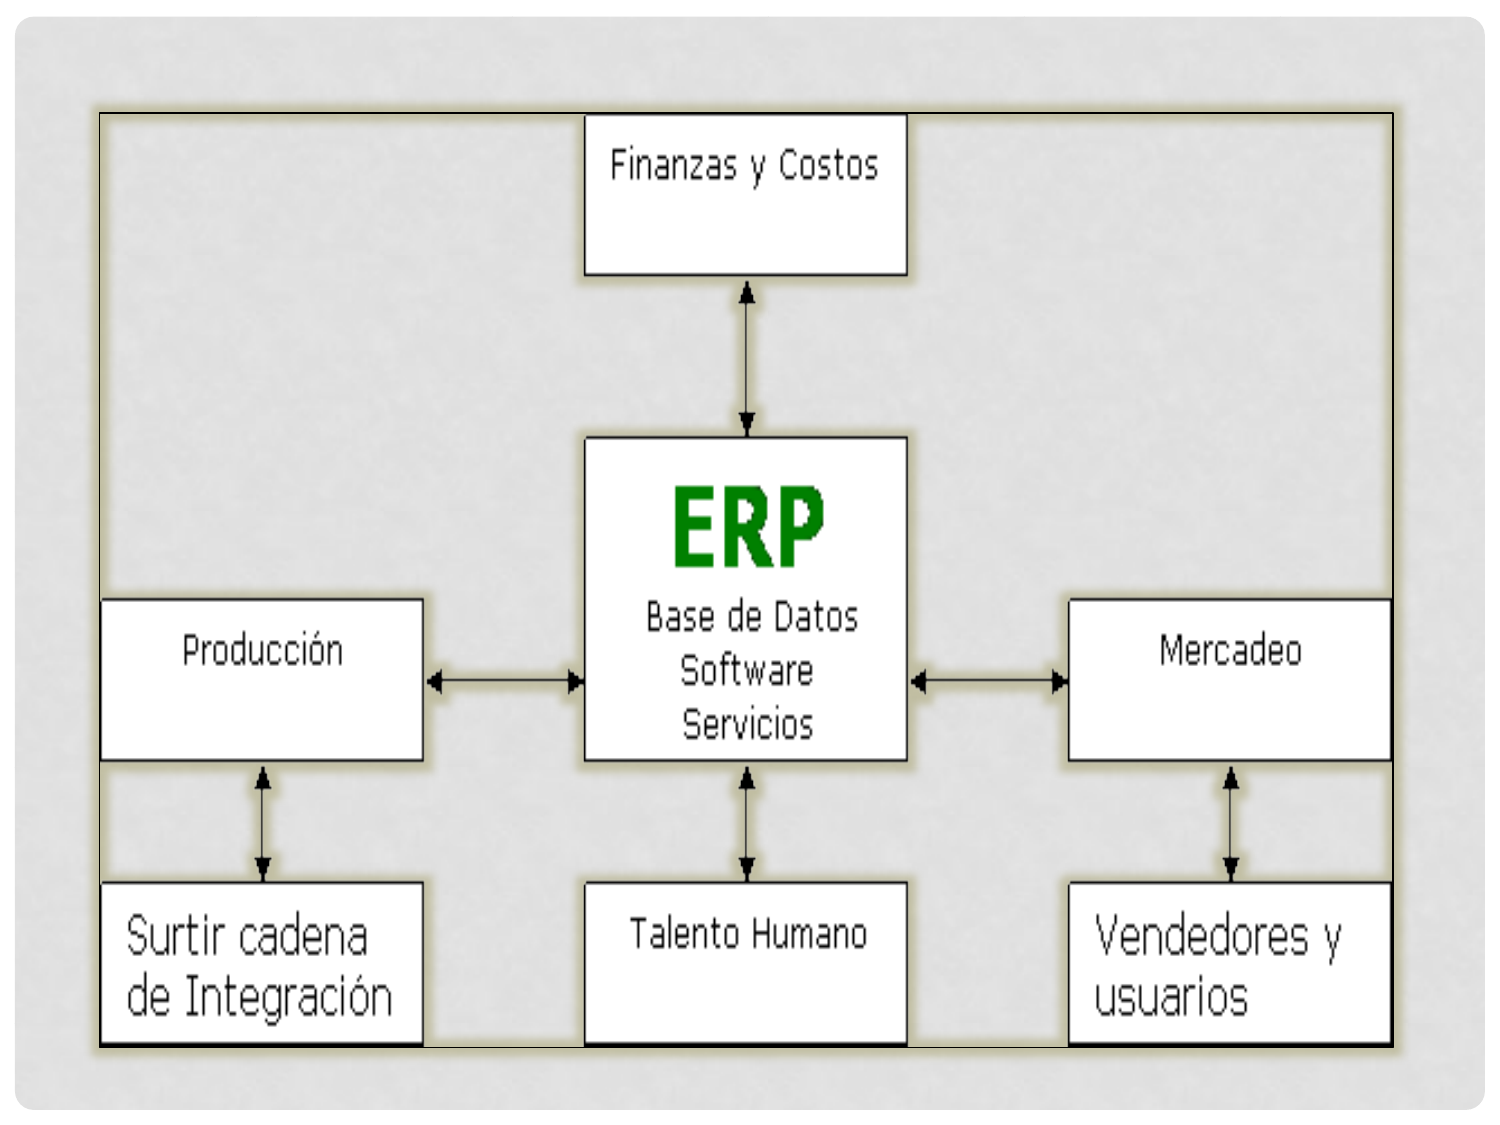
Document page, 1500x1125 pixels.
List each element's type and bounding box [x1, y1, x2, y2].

picture [100, 113, 1393, 1047]
